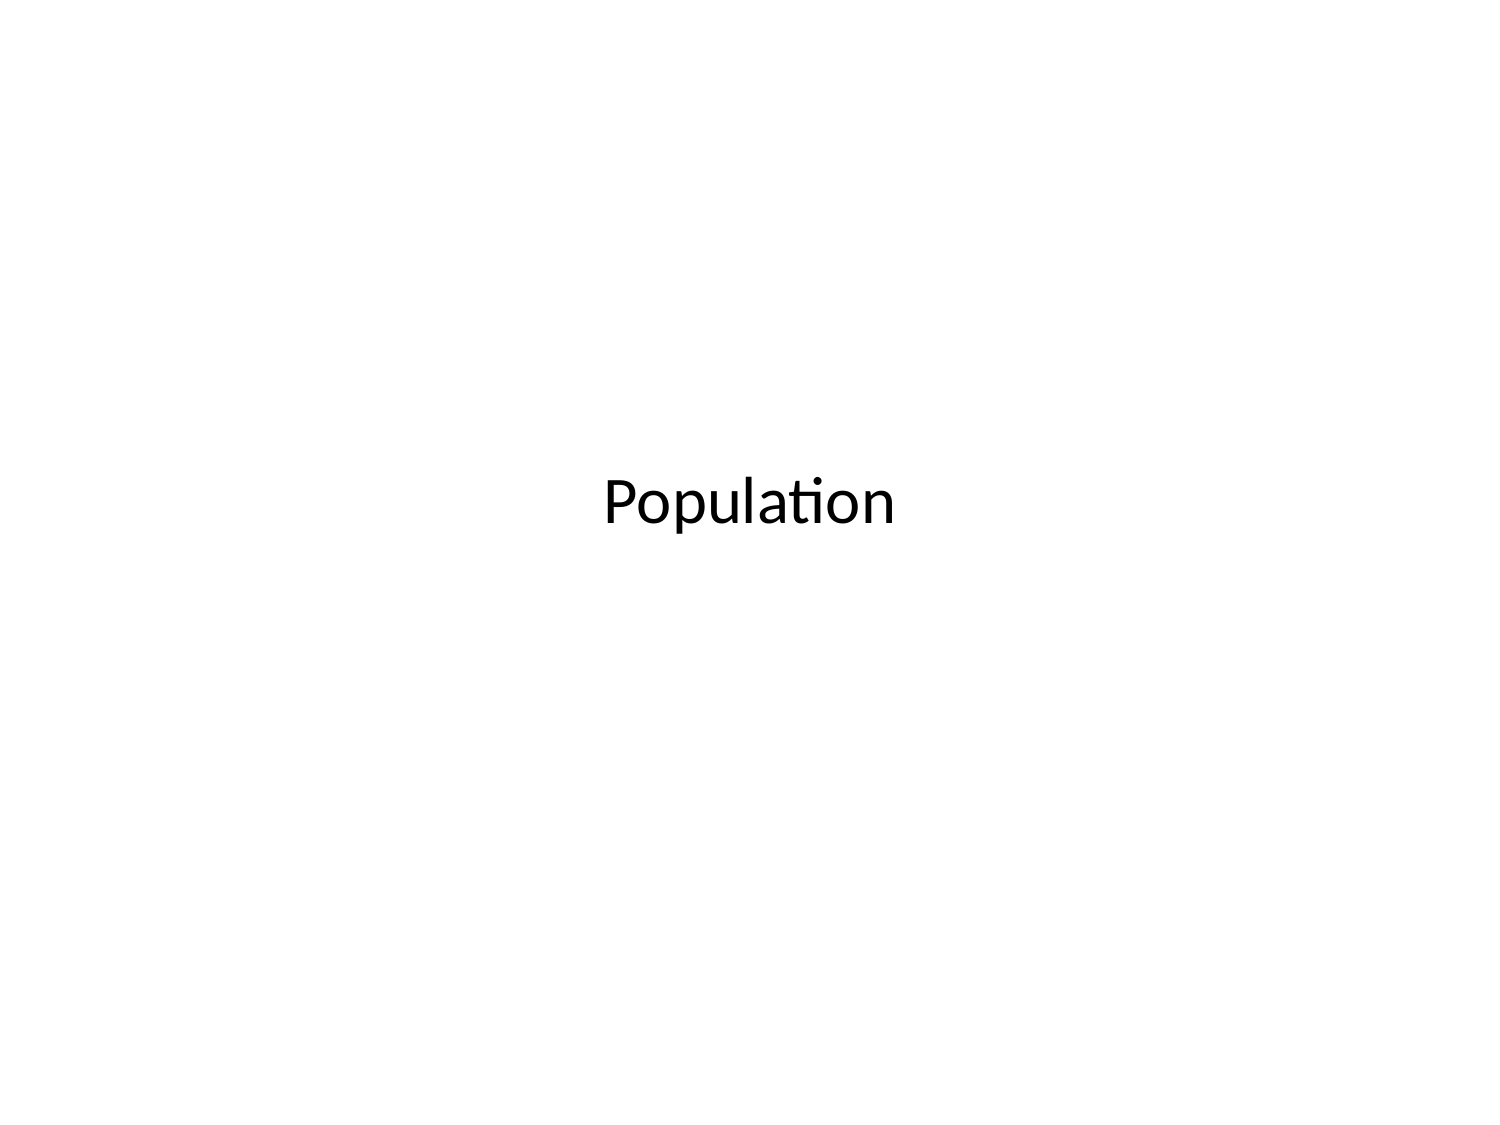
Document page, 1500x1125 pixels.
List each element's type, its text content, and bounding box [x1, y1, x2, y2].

list Population [75, 262, 1425, 1005]
